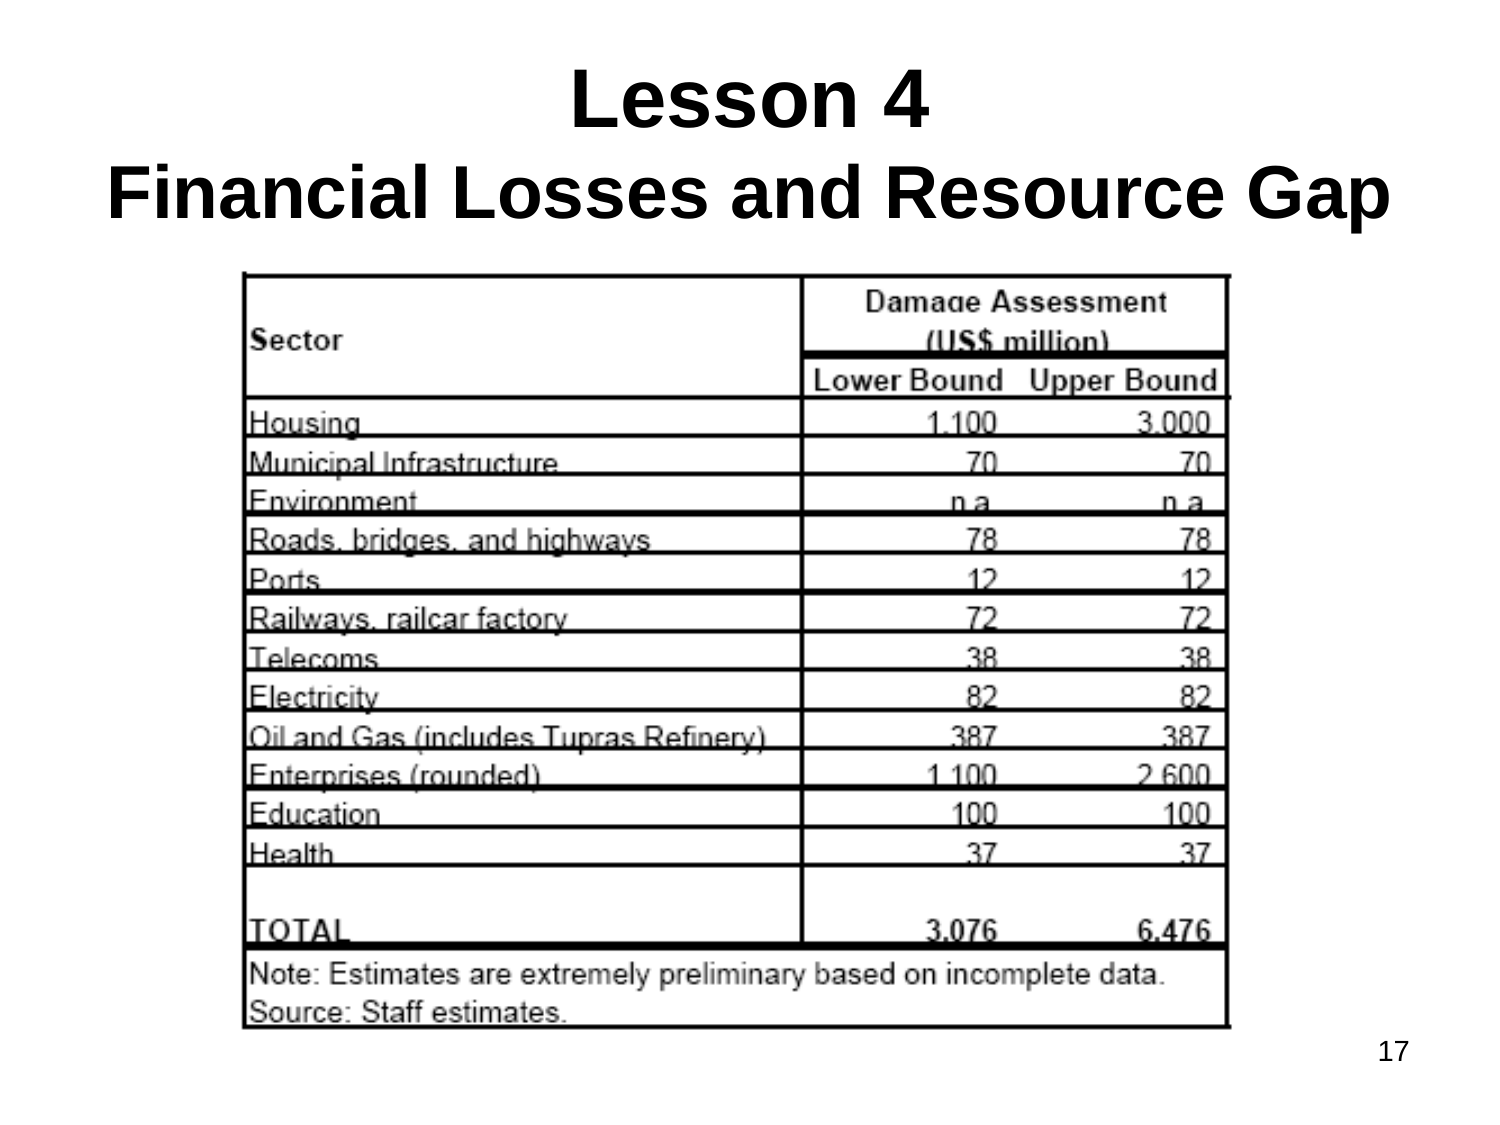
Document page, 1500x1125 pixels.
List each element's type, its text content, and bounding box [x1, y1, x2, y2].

picture [218, 243, 1259, 1059]
slide_number 17 [1074, 1024, 1426, 1103]
title Lesson 4 Financial Losses and Resource Gap [74, 44, 1426, 233]
